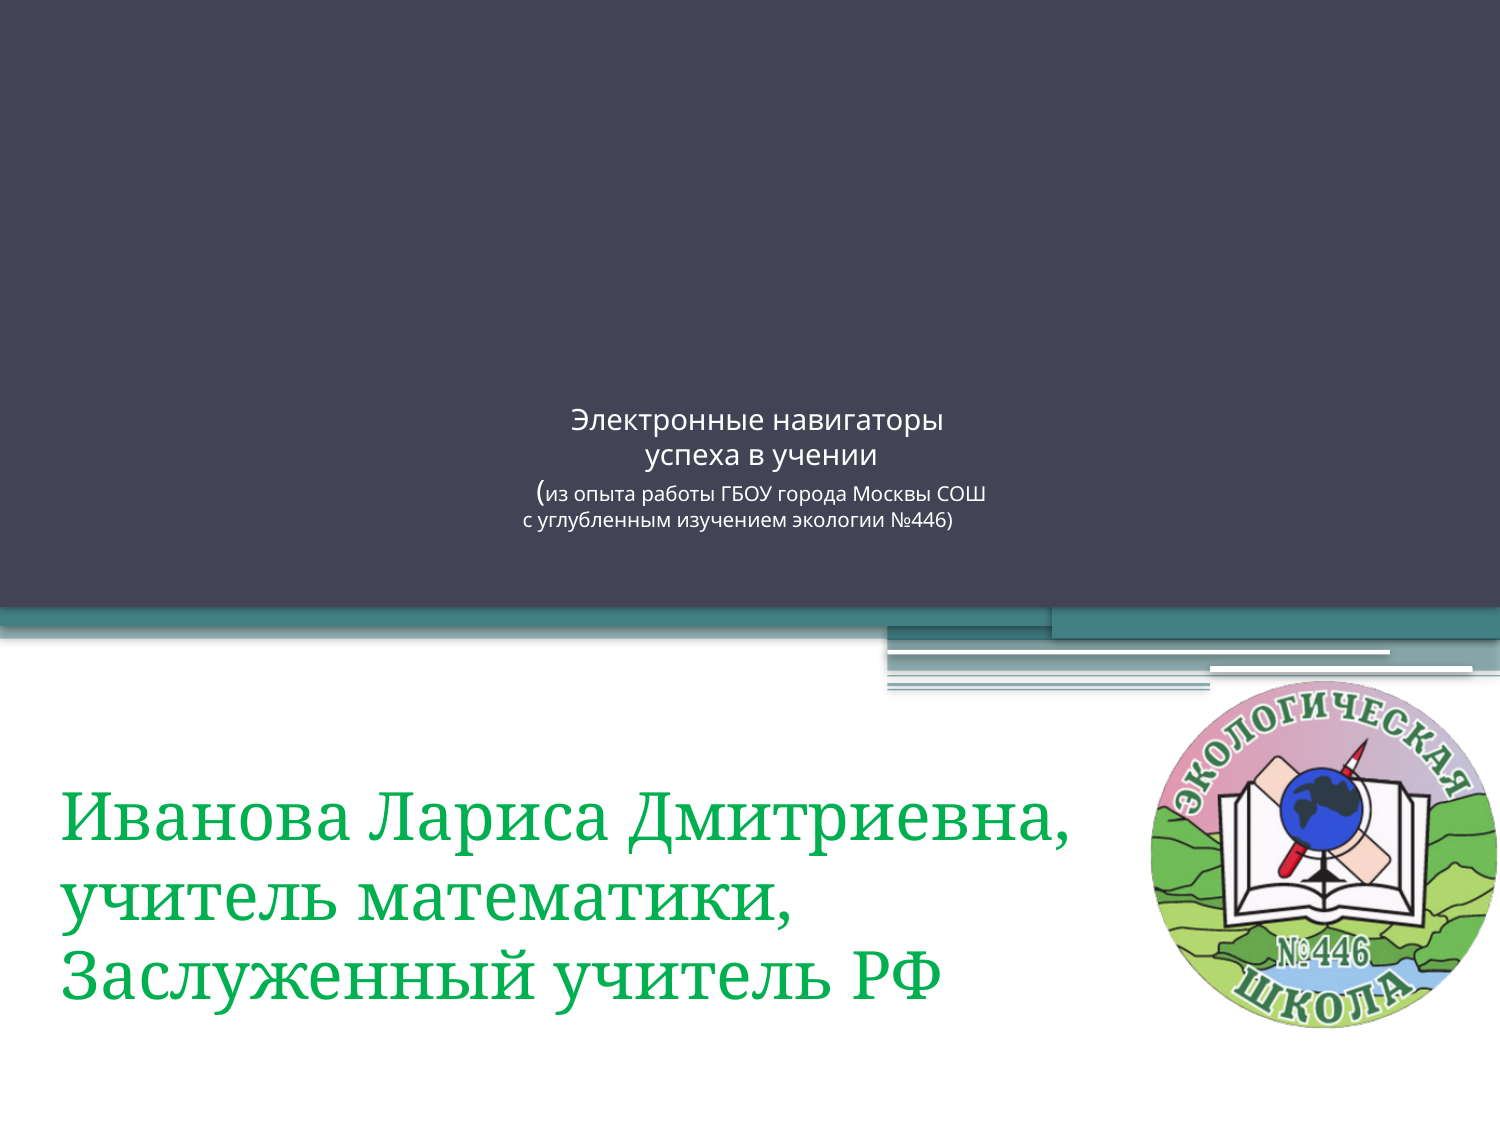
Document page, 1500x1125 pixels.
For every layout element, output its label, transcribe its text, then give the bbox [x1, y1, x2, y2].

title Электронные навигаторы успеха в учении (из опыта работы ГБОУ города Москвы СОШ с углубленным изучением экологии №446) [93, 93, 1430, 575]
subtitle Иванова Лариса Дмитриевна, учитель математики, Заслуженный учитель РФ [35, 679, 1161, 1067]
picture [1147, 679, 1500, 1031]
